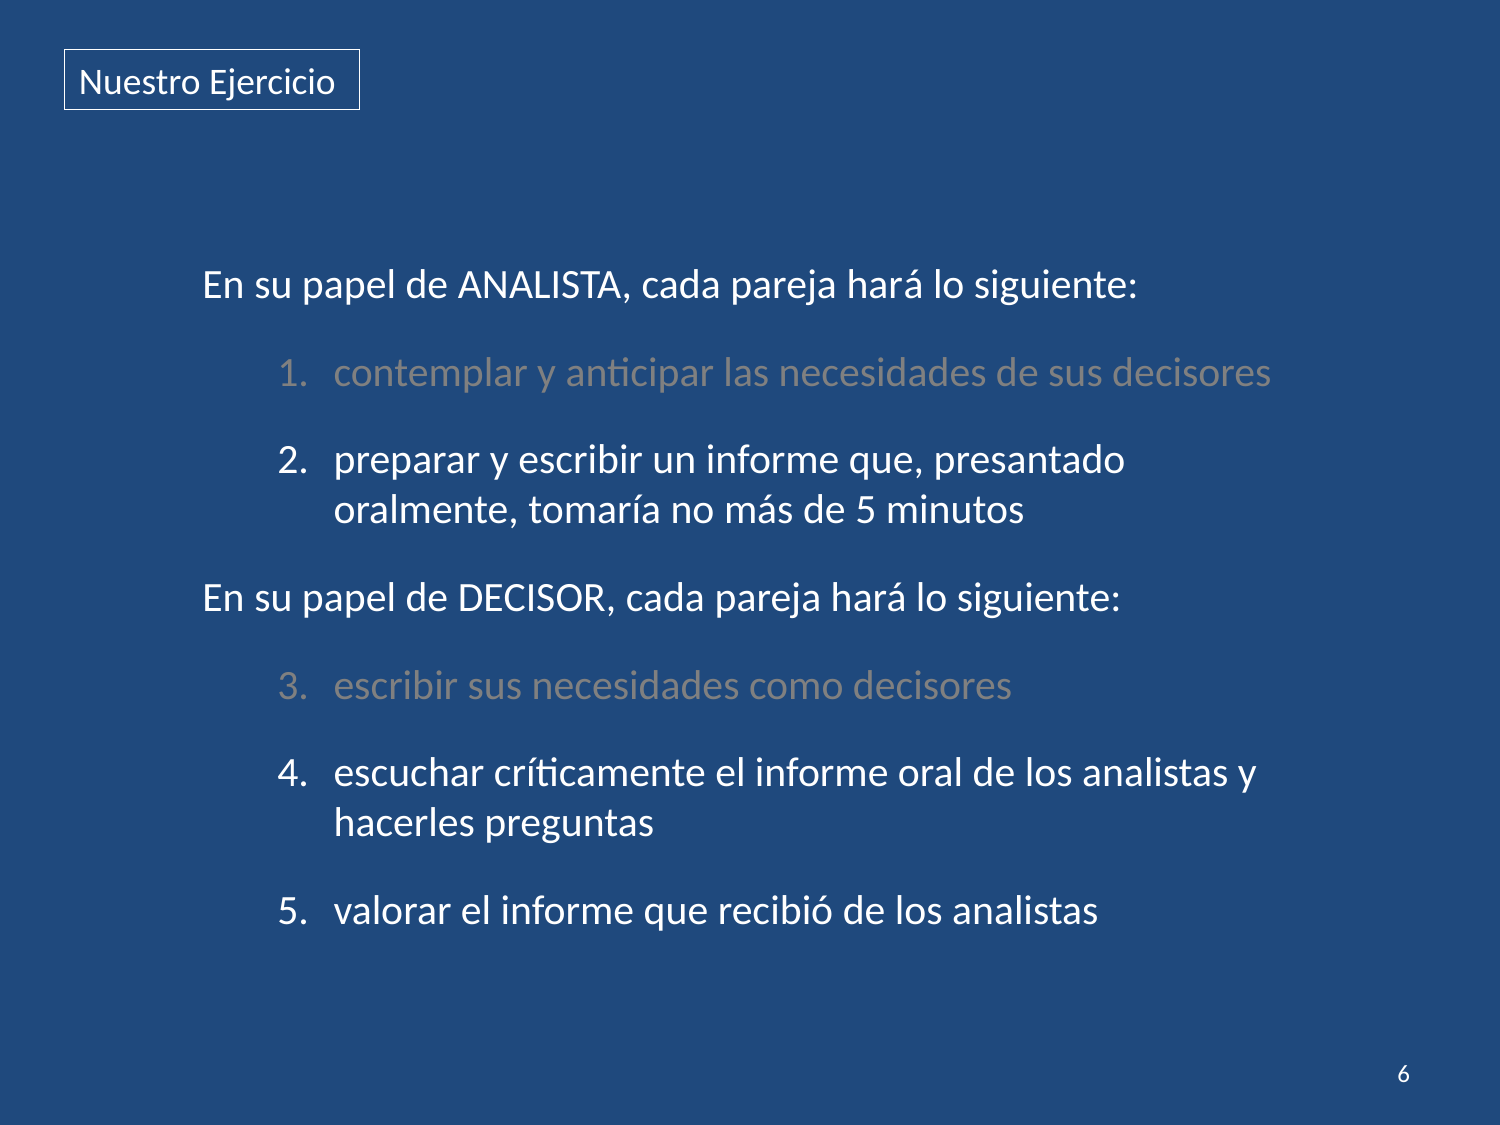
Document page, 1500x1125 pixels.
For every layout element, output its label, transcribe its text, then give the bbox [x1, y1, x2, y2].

text_box Nuestro Ejercicio [64, 49, 360, 110]
text_box En su papel de ANALISTA, cada pareja hará lo siguiente: contemplar y anticipar las necesidades de sus decisores preparar y escribir un informe que, presantado oralmente, tomaría no más de 5 minutos En su papel de DECISOR, cada pareja hará lo siguiente: escribir sus necesidades como decisores escuchar críticamente el informe oral de los analistas y hacerles preguntas valorar el informe que recibió de los analistas [187, 249, 1294, 1023]
slide_number 6 [1074, 1042, 1425, 1103]
